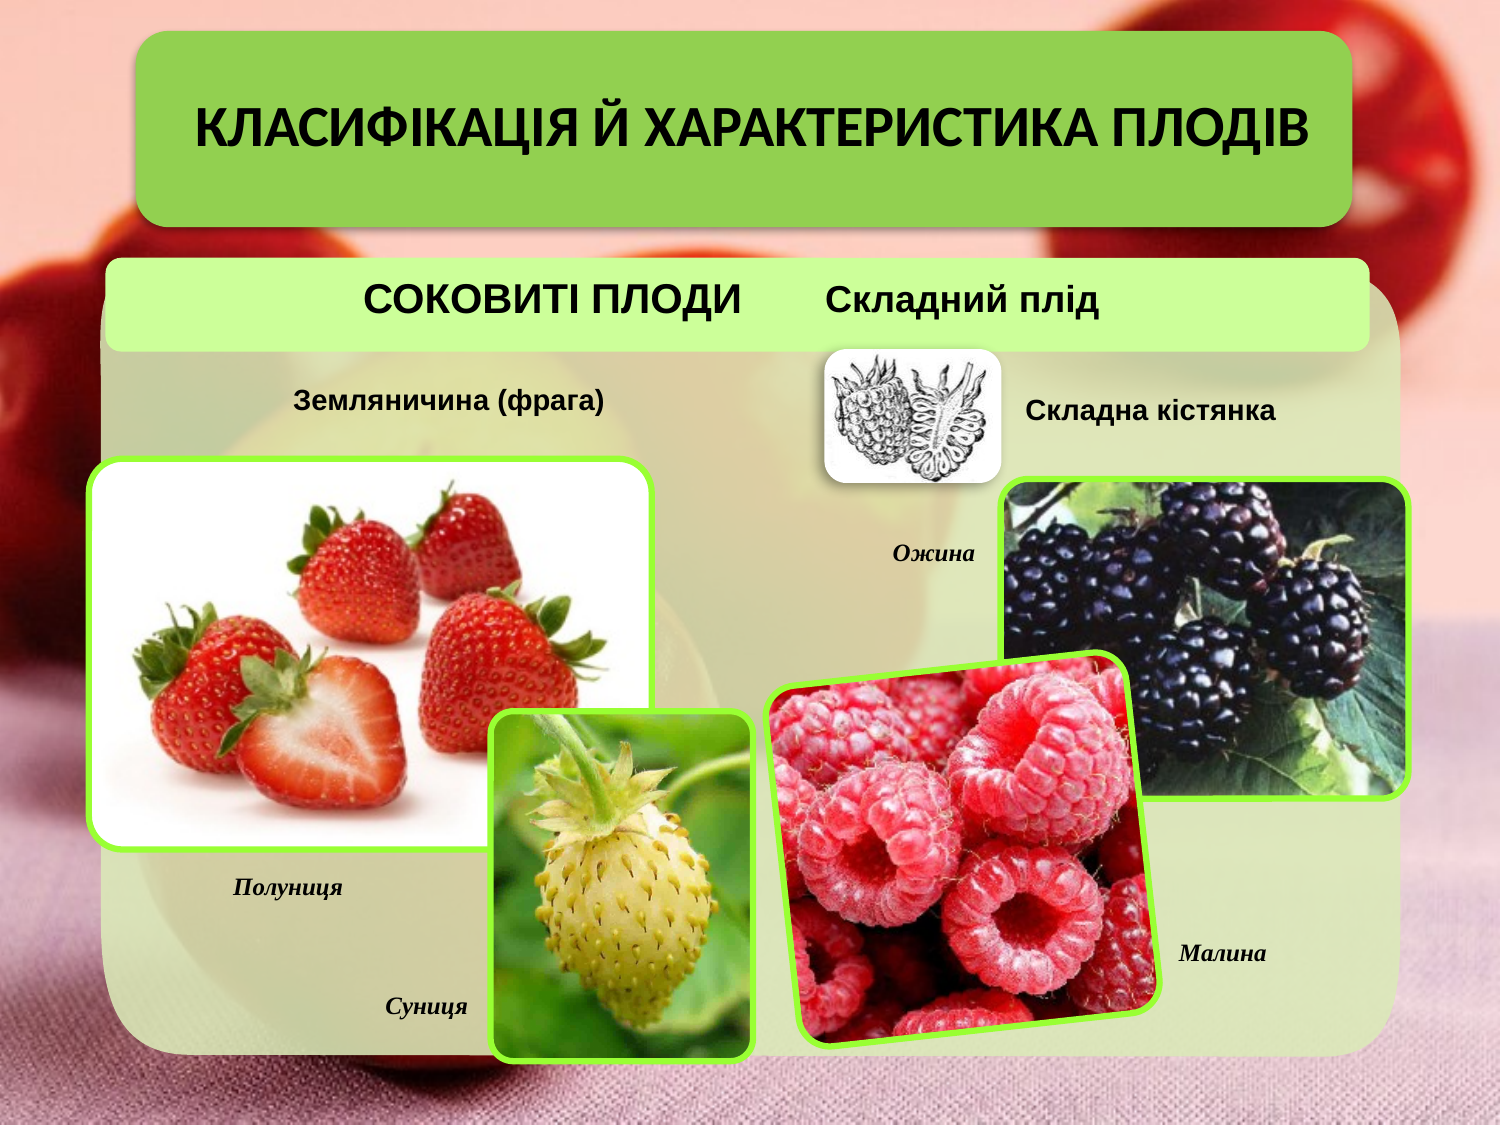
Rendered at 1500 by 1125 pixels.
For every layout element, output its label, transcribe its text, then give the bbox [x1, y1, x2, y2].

text_box [98, 297, 1403, 1059]
text_box [103, 255, 1372, 354]
picture [0, 0, 1500, 1125]
text_box Полуниця [218, 863, 359, 909]
text_box Суниця [370, 982, 484, 1027]
text_box Ожина [877, 528, 991, 574]
text_box Малина [1164, 928, 1282, 974]
text_box КЛАСИФІКАЦІЯ Й ХАРАКТЕРИСТИКА ПЛОДІВ [180, 80, 1326, 166]
text_box [1005, 281, 1403, 477]
text_box [133, 28, 1355, 230]
text_box Земляничина (фрага) [278, 373, 621, 424]
text_box Складна кістянка [1010, 384, 1292, 434]
text_box СОКОВИТІ ПЛОДИ [348, 264, 758, 329]
text_box Складний плід [810, 267, 1115, 327]
